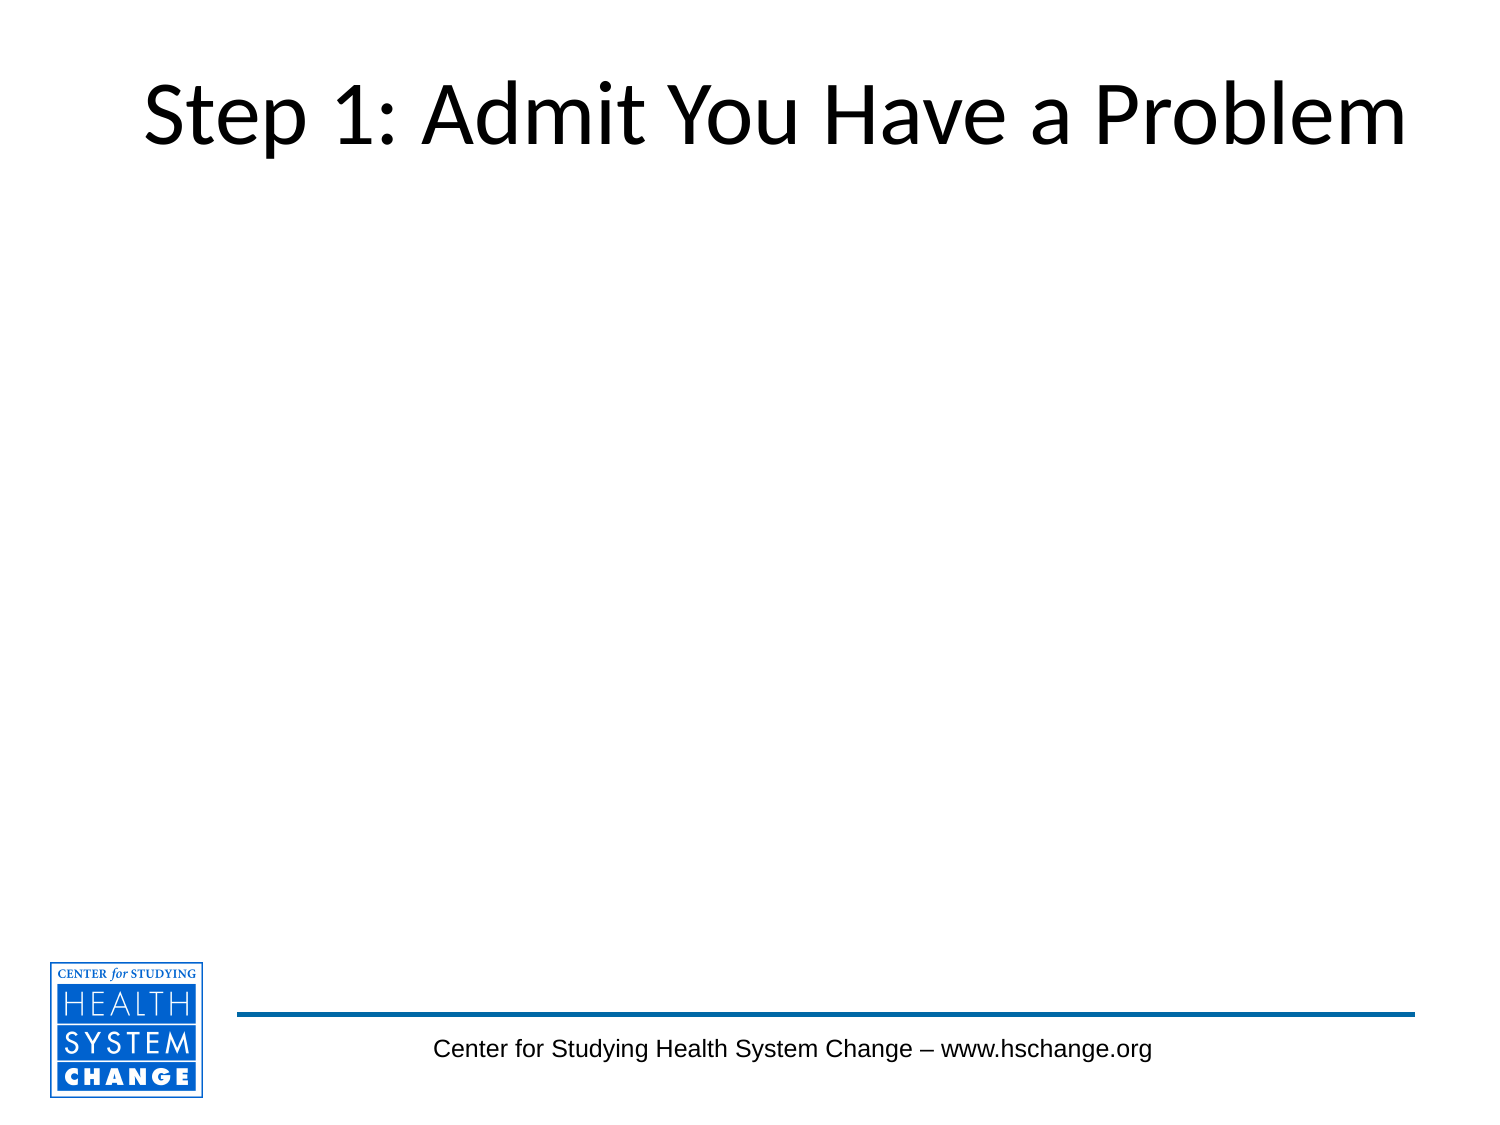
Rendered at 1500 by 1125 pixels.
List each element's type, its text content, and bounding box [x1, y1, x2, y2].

picture [237, 1012, 1415, 1017]
picture [50, 962, 203, 1098]
title Step 1: Admit You Have a Problem [87, 45, 1425, 233]
